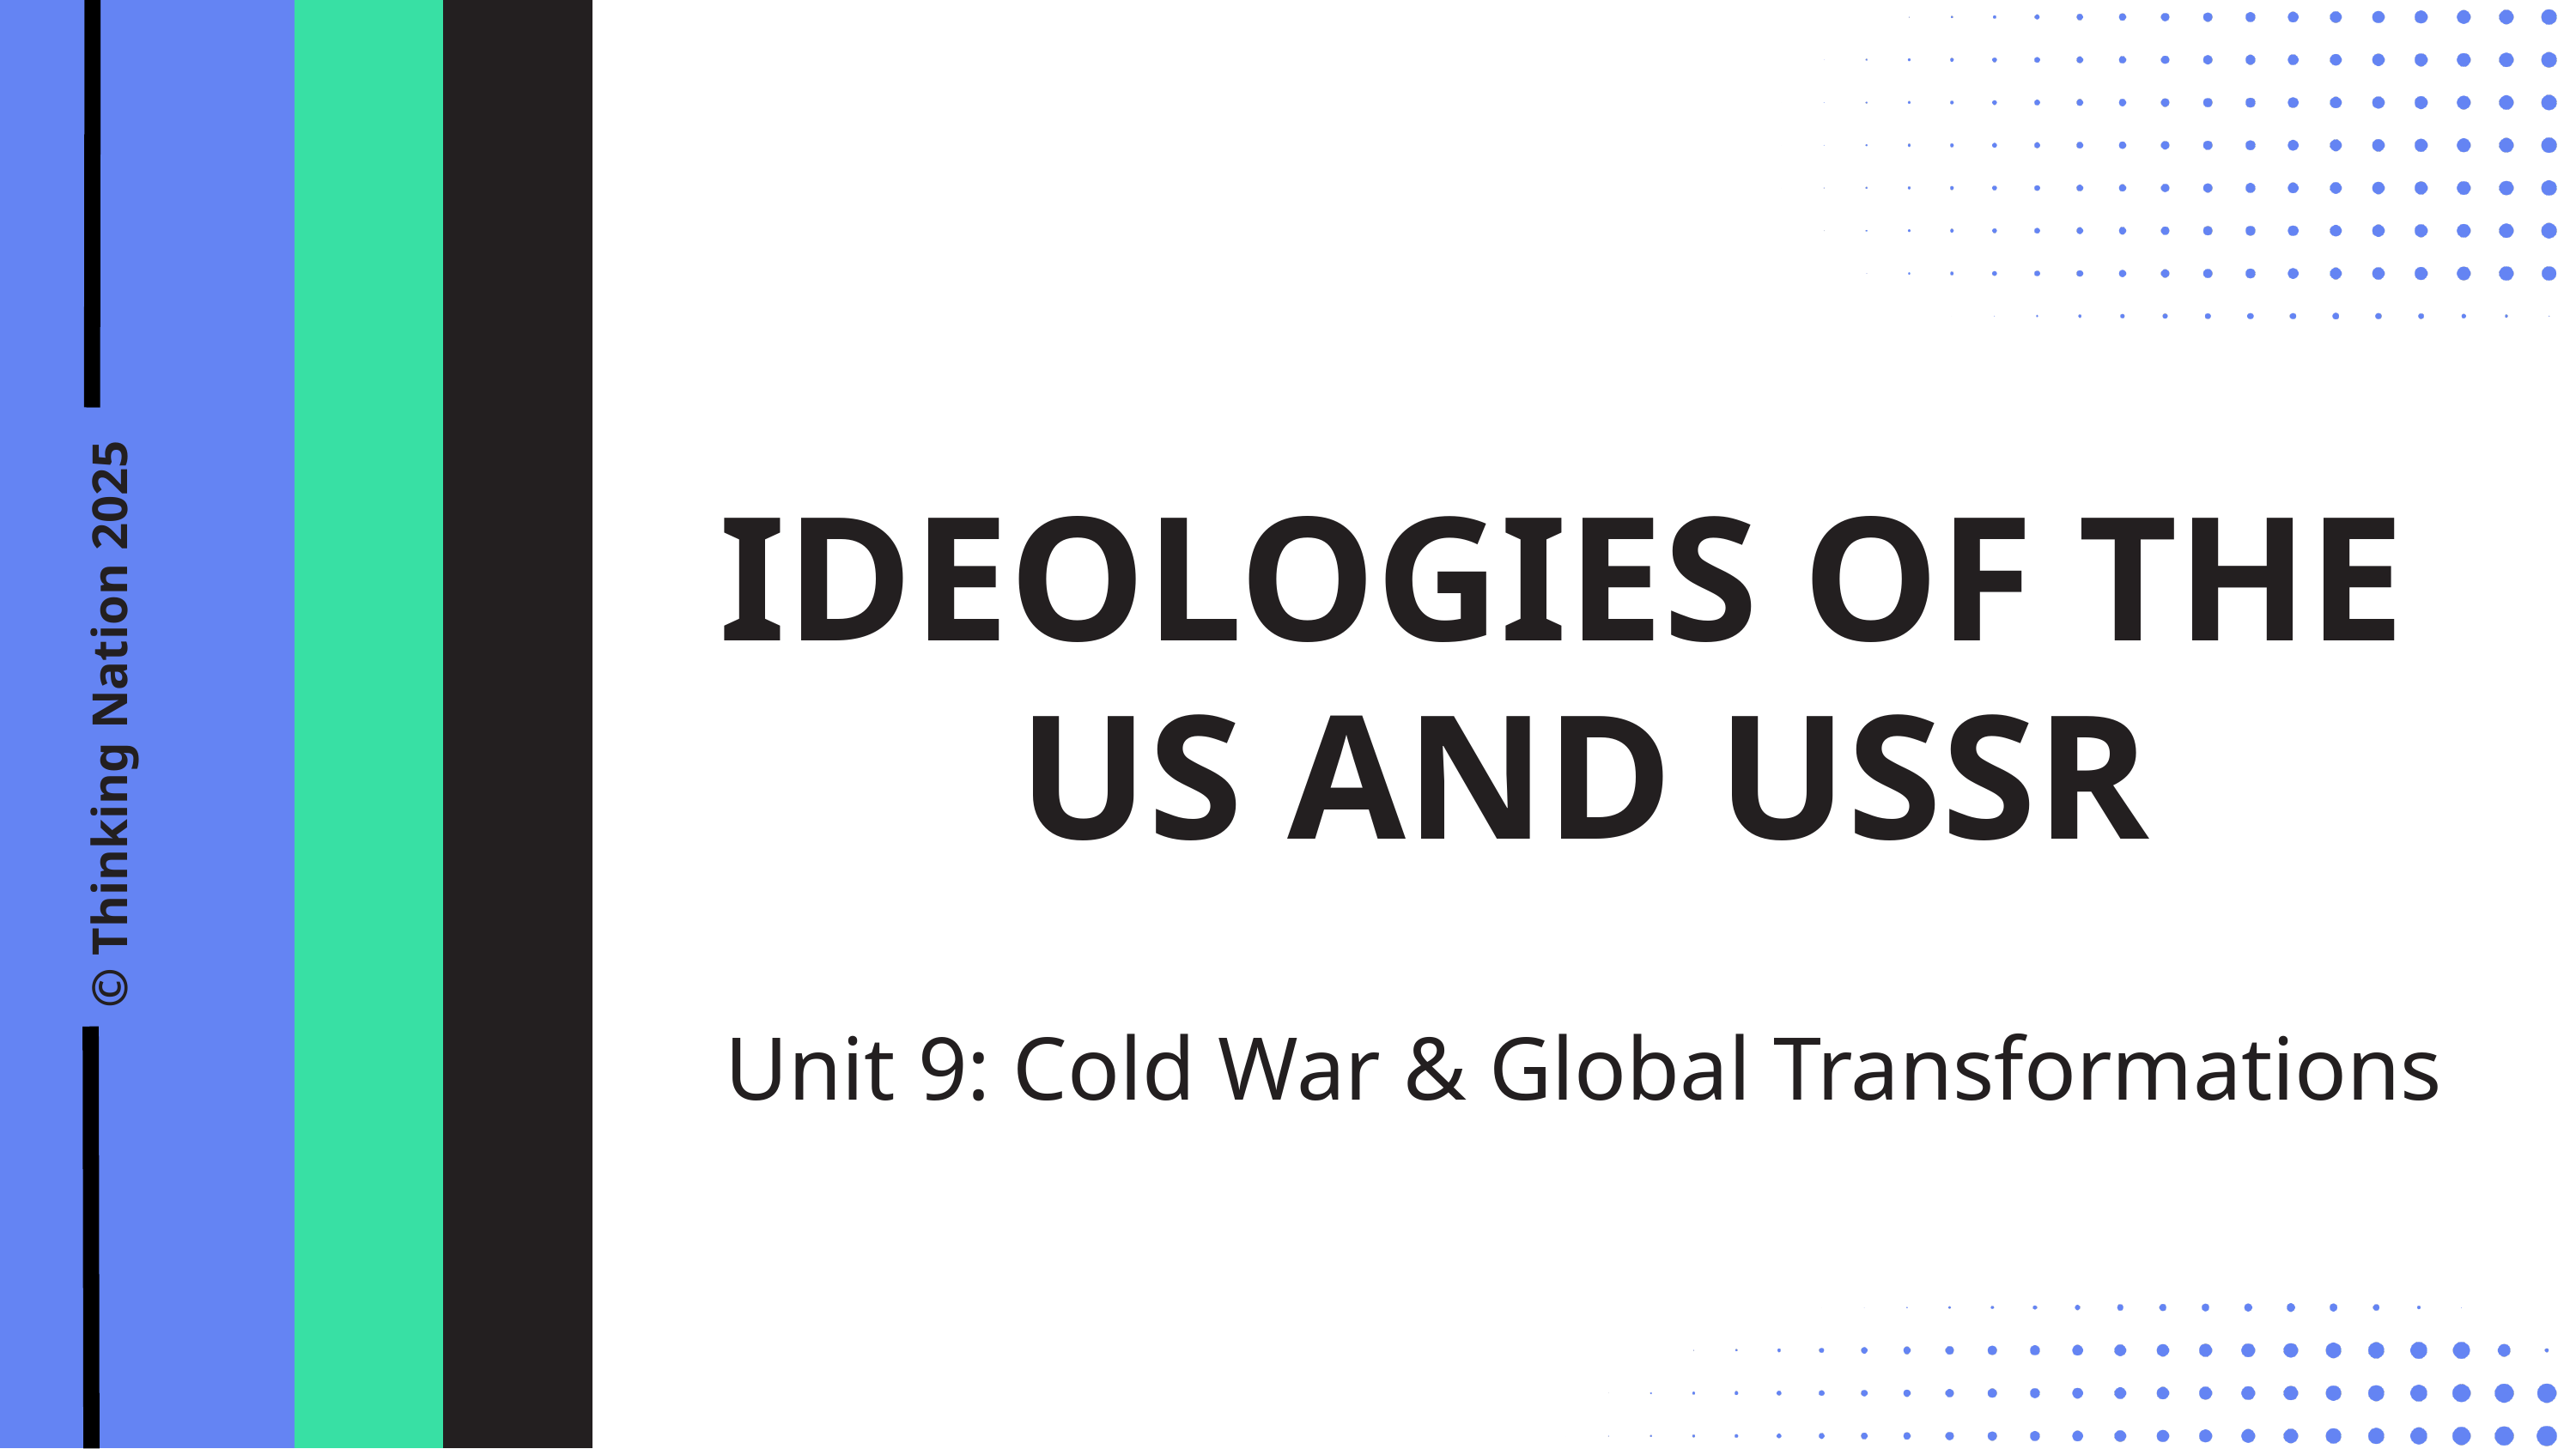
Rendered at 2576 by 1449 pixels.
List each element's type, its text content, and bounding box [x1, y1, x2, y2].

text_box IDEOLOGIES OF THE US AND USSR [599, 482, 2576, 879]
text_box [0, 0, 593, 1449]
text_box [1781, 0, 2576, 319]
text_box [1565, 1303, 2576, 1449]
text_box Unit 9: Cold War & Global Transformations [695, 972, 2474, 1118]
